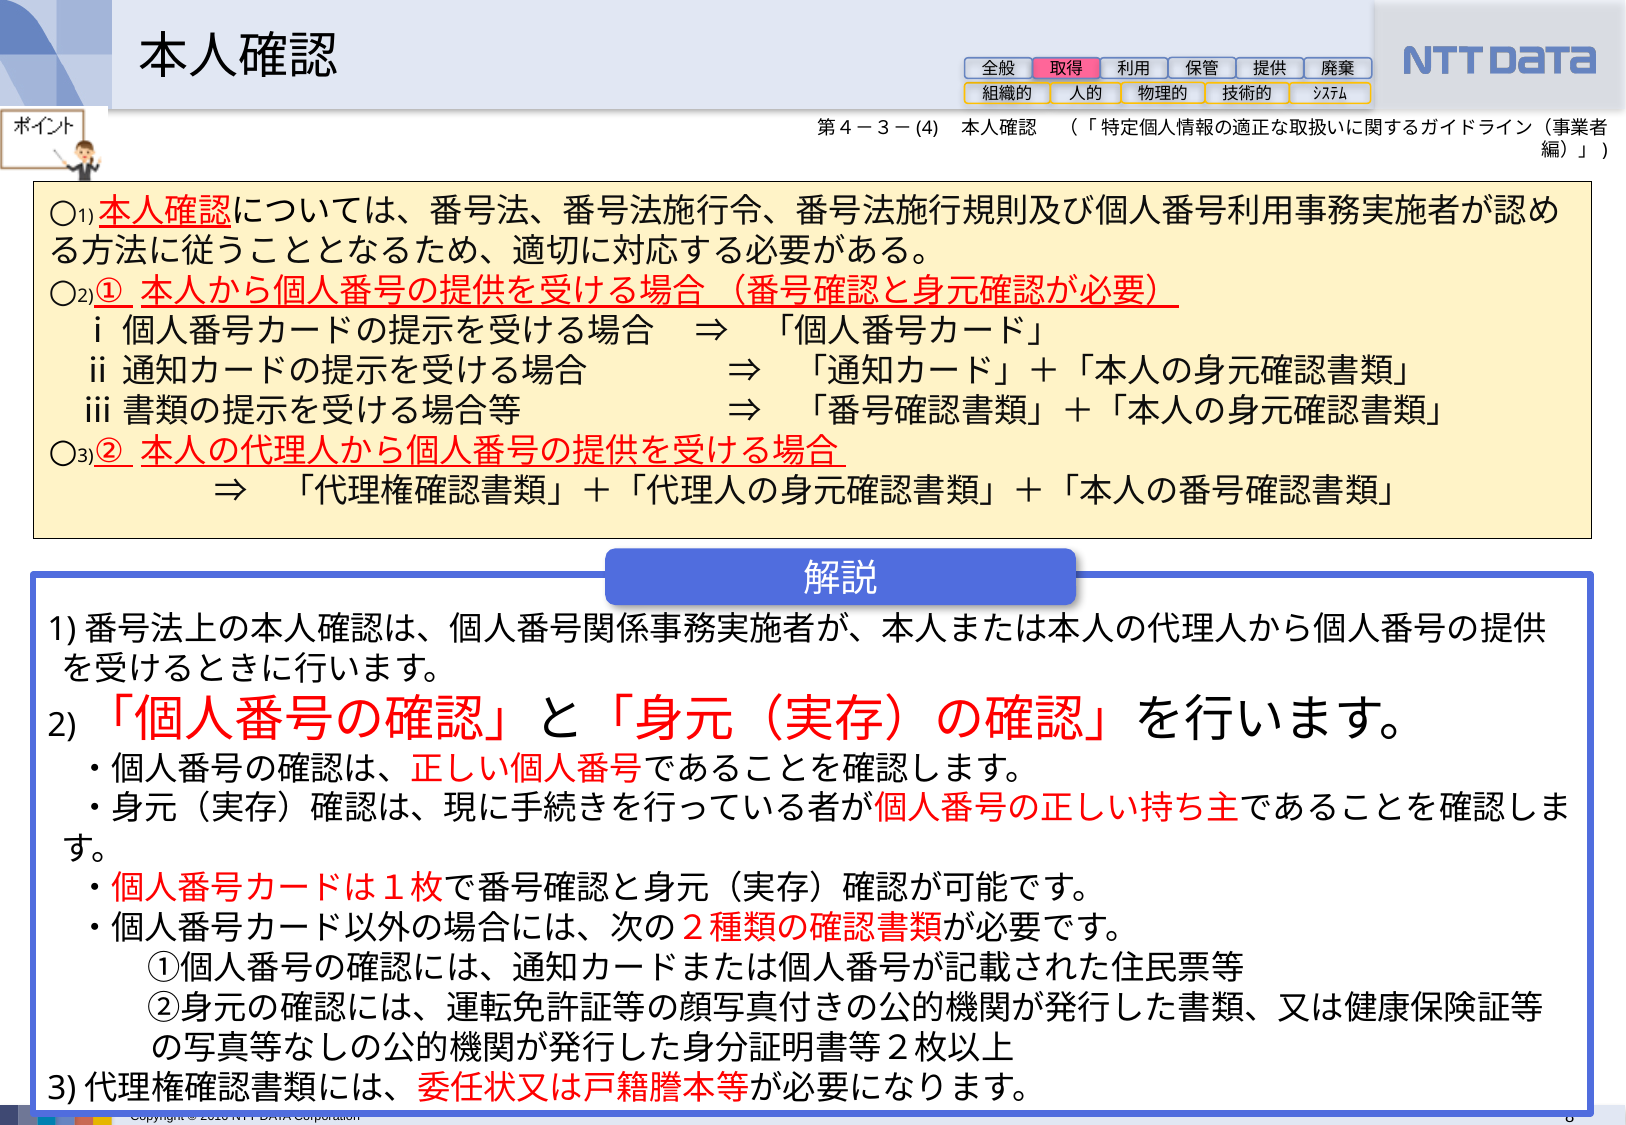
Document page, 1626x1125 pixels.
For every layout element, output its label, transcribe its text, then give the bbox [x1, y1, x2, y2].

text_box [964, 57, 1373, 104]
title 本人確認 [110, 0, 1416, 109]
text_box 第４－３－(4) 本人確認 （「 特定個人情報の適正な取扱いに関するガイドライン（事業者編）」) [769, 108, 1623, 168]
picture [0, 0, 110, 194]
text_box 解説 [605, 548, 1076, 605]
text_box ○1)本人確認については、番号法、番号法施行令、番号法施行規則及び個人番号利用事務実施者が認める方法に従うこととなるため、適切に対応する必要がある。 ○2)① 本人から個人番号の提供を受ける場合 （番号確認と身元確認が必要） ⅰ 個人番号カードの提示を受ける場合 ⇒ 「個人番号カード」 ⅱ 通知カードの提示を受ける場合 ⇒ 「通知カード」＋「本人の身元確認書類」 ⅲ 書類の提示を受ける場合等 ⇒ 「番号確認書類」＋「本人の身元確認書類」 ○3)② 本人の代理人から個人番号の提供を受ける場合 ⇒ 「代理権確認書類」＋「代理人の身元確認書類」＋「本人の番号確認書類」 [33, 181, 1592, 539]
text_box 1)番号法上の本人確認は、個人番号関係事務実施者が、本人または本人の代理人から個人番号の提供を受けるときに行います。 2)「個人番号の確認」と「身元（実存）の確認」を行います。 ・個人番号の確認は、正しい個人番号であることを確認します。 ・身元（実存）確認は、現に手続きを行っている者が個人番号の正しい持ち主であることを確認します。 ・個人番号カードは１枚で番号確認と身元（実存）確認が可能です。 ・個人番号カード以外の場合には、次の２種類の確認書類が必要です。 ①個人番号の確認には、通知カードまたは個人番号が記載された住民票等 ②身元の確認には、運転免許証等の顔写真付きの公的機関が発行した書類、又は健康保険証等の写真等なしの公的機関が発行した身分証明書等２枚以上 3)代理権確認書類には、委任状又は戸籍謄本等が必要になります。 [32, 574, 1591, 1114]
picture [1416, 46, 1596, 74]
